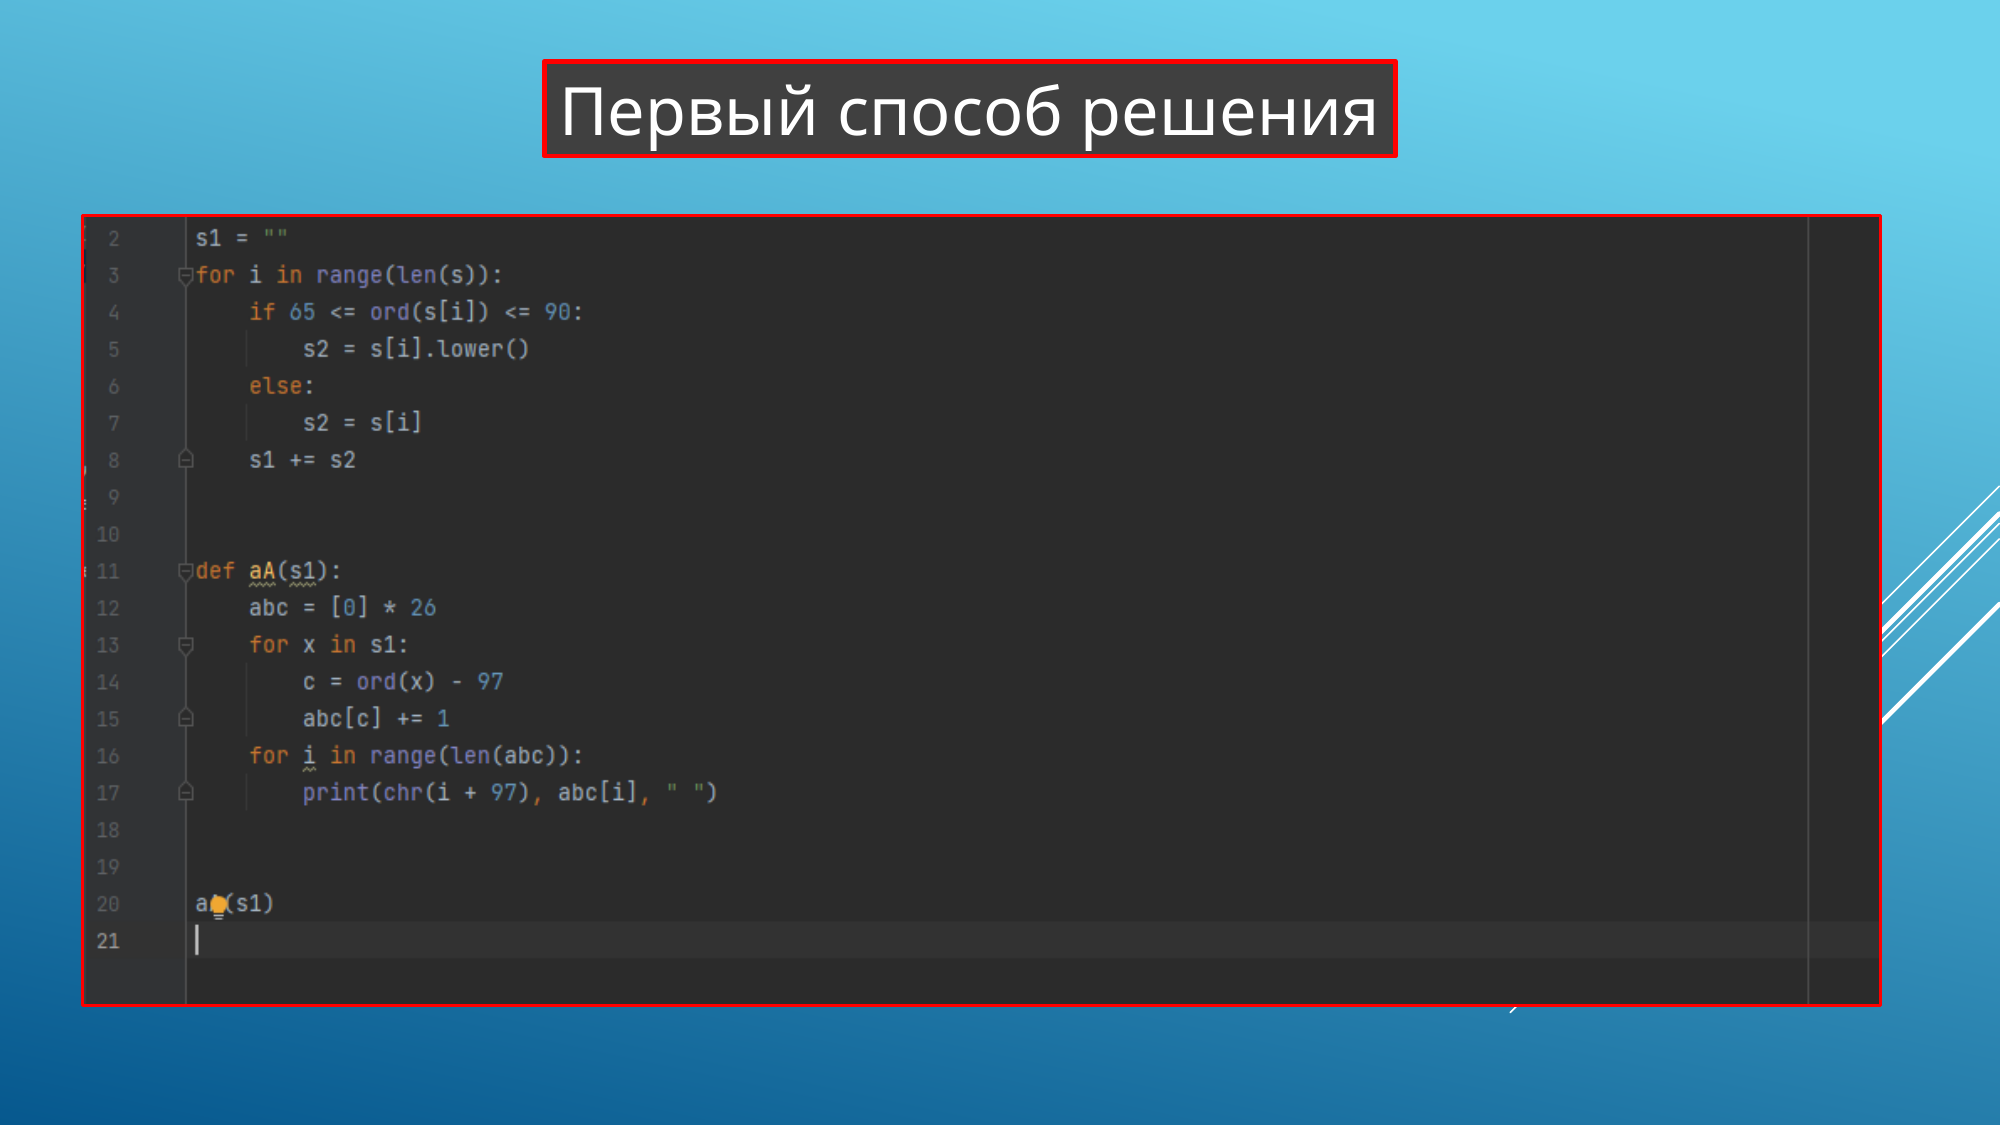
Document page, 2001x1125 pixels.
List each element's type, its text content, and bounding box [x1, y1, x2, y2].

picture [83, 216, 1880, 1005]
text_box Первый способ решения [544, 61, 1396, 156]
